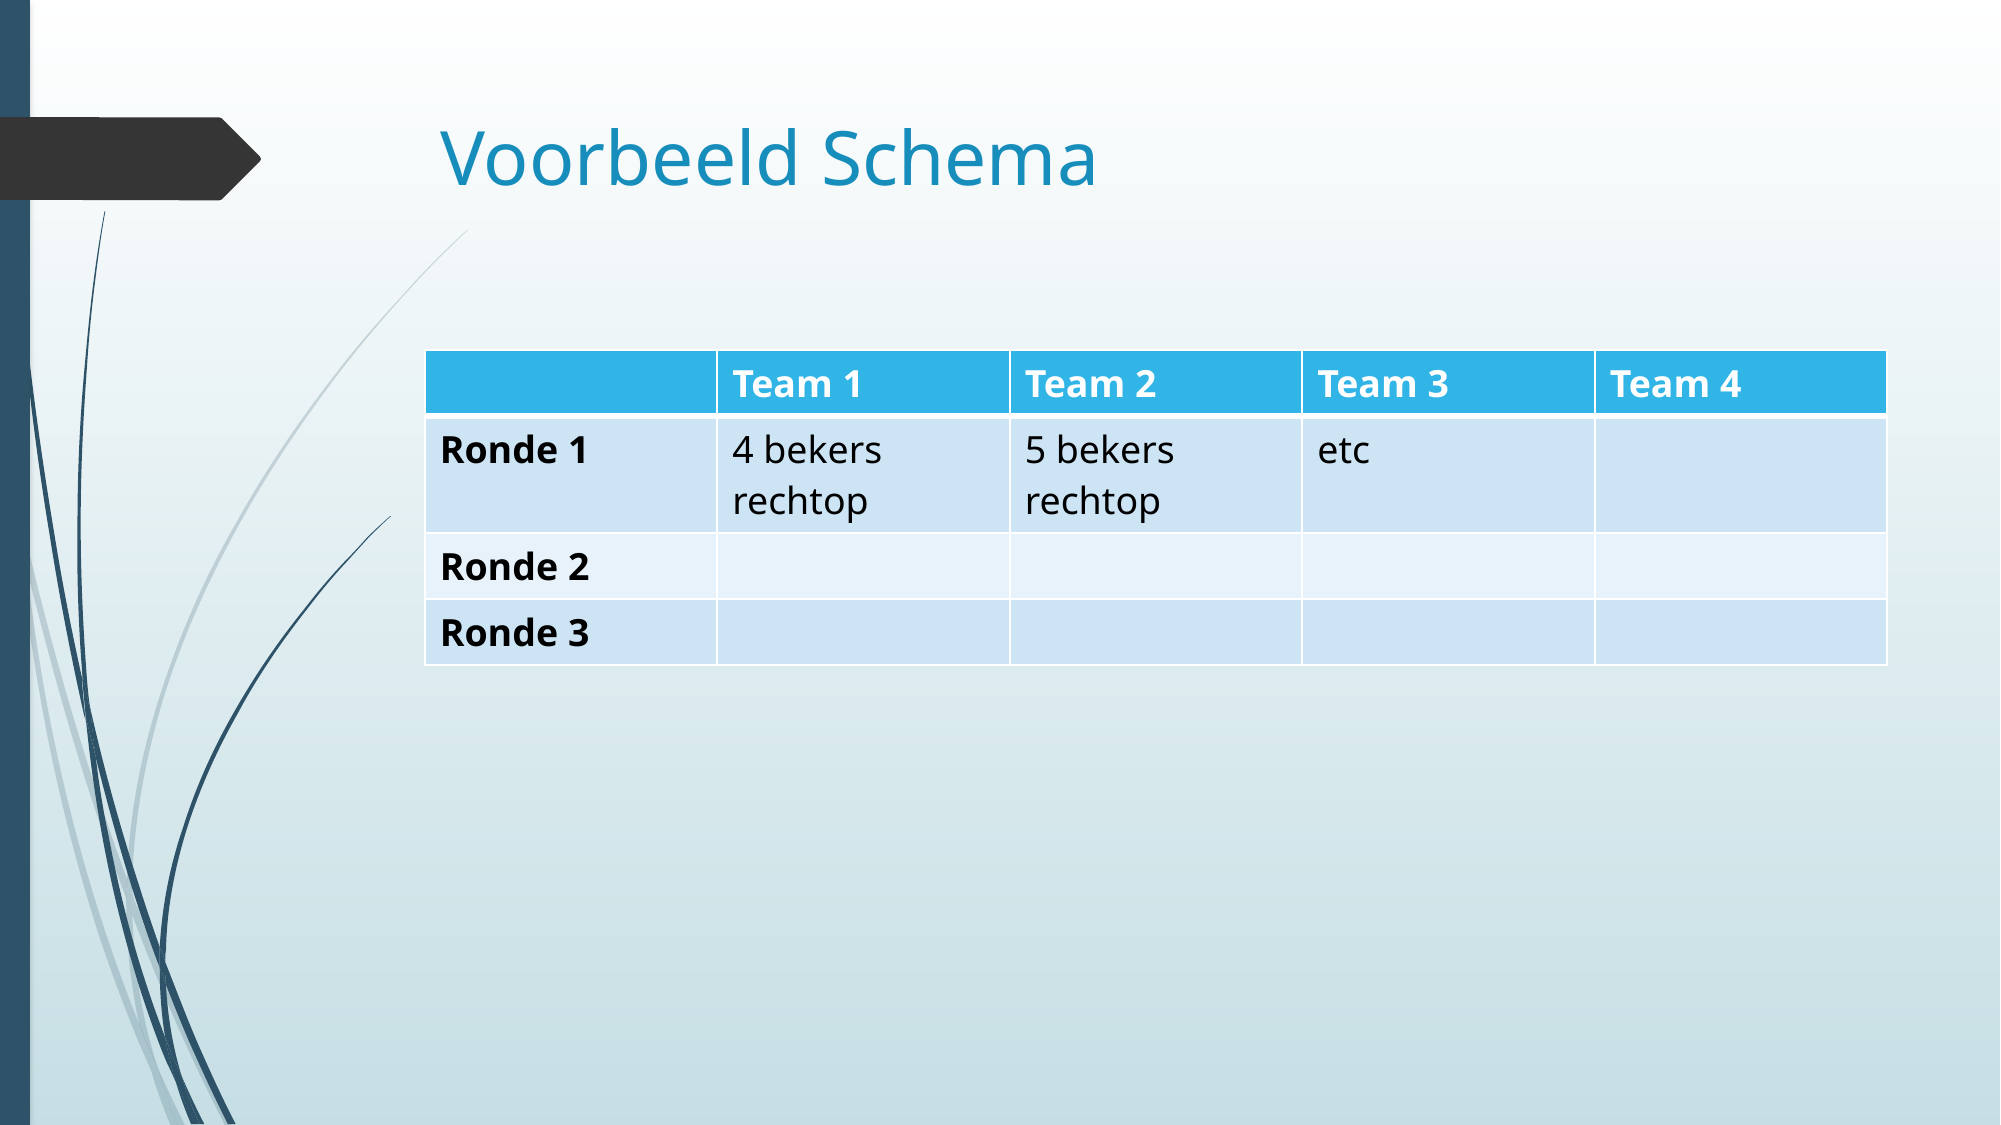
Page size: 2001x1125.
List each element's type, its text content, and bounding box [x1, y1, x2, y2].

table_cell etc [1303, 419, 1594, 532]
table_cell [1303, 600, 1594, 664]
table_cell Ronde 3 [426, 600, 716, 664]
table_cell 4 bekers rechtop [718, 419, 1009, 532]
table_header Team 4 [1596, 351, 1886, 413]
table_cell Ronde 1 [426, 419, 716, 532]
table_cell 5 bekers rechtop [1011, 419, 1301, 532]
table_cell [1596, 419, 1886, 532]
table_cell [718, 600, 1009, 664]
table_cell [1596, 600, 1886, 664]
title Voorbeeld Schema [425, 102, 1888, 313]
table_cell [1011, 600, 1301, 664]
table_cell [1011, 534, 1301, 598]
table_header [426, 351, 716, 413]
table_cell [718, 534, 1009, 598]
table_header Team 2 [1011, 351, 1301, 413]
table_cell [1303, 534, 1594, 598]
table_cell Ronde 2 [426, 534, 716, 598]
table_cell [1596, 534, 1886, 598]
table_header Team 1 [718, 351, 1009, 413]
table_header Team 3 [1303, 351, 1594, 413]
